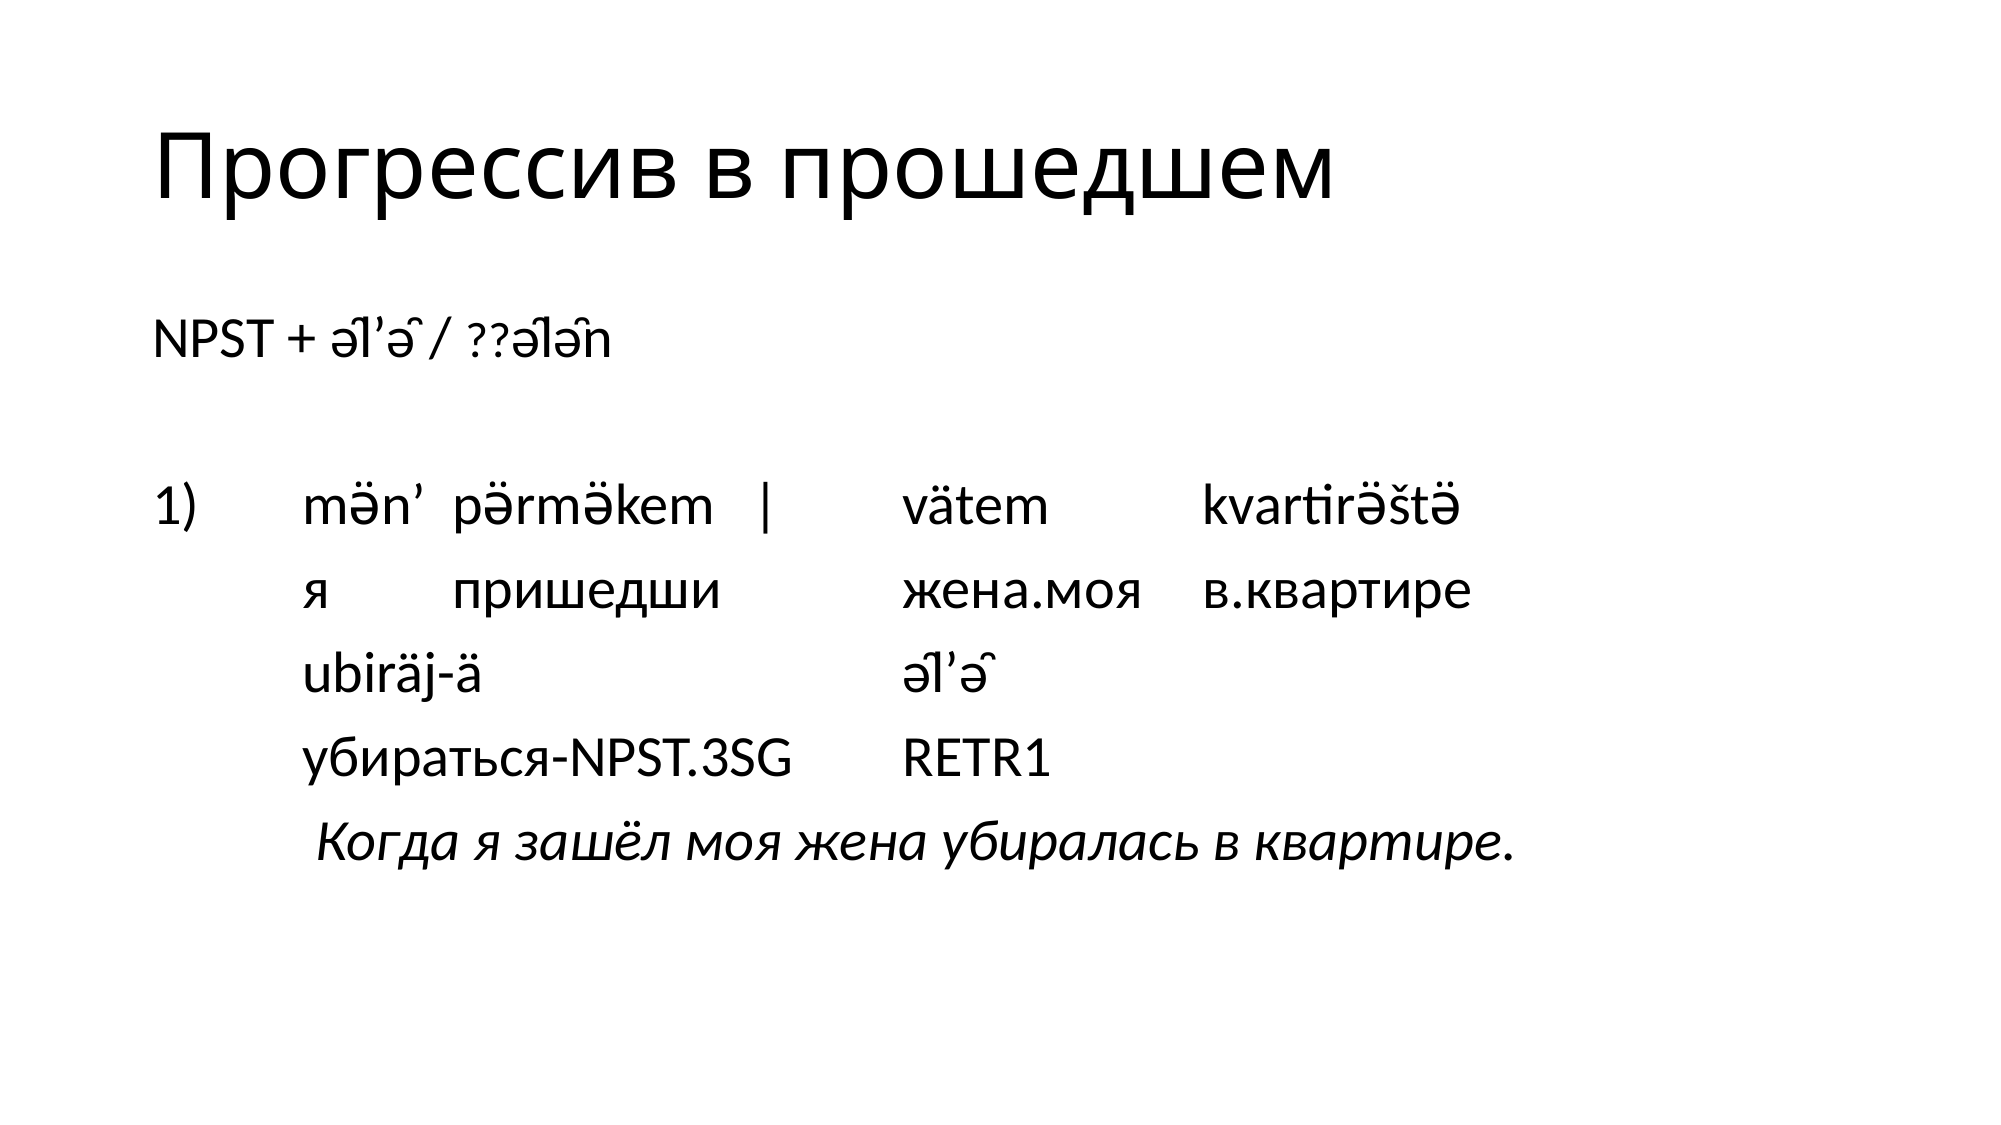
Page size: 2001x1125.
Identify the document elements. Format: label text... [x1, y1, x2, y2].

list NPST + ə̑l’ə̑ / ??ə̑lə̑n 1) mə̈n’ pə̈rmə̈kem | vätem kvartirə̈štə̈ я пришедши жена.моя в.квартире ubiräj-ä ə̑l’ə̑ убираться-NPST.3SG RETR1 Когда я зашёл моя жена убиралась в квартире. [137, 299, 1863, 1014]
title Прогрессив в прошедшем [137, 59, 1863, 278]
